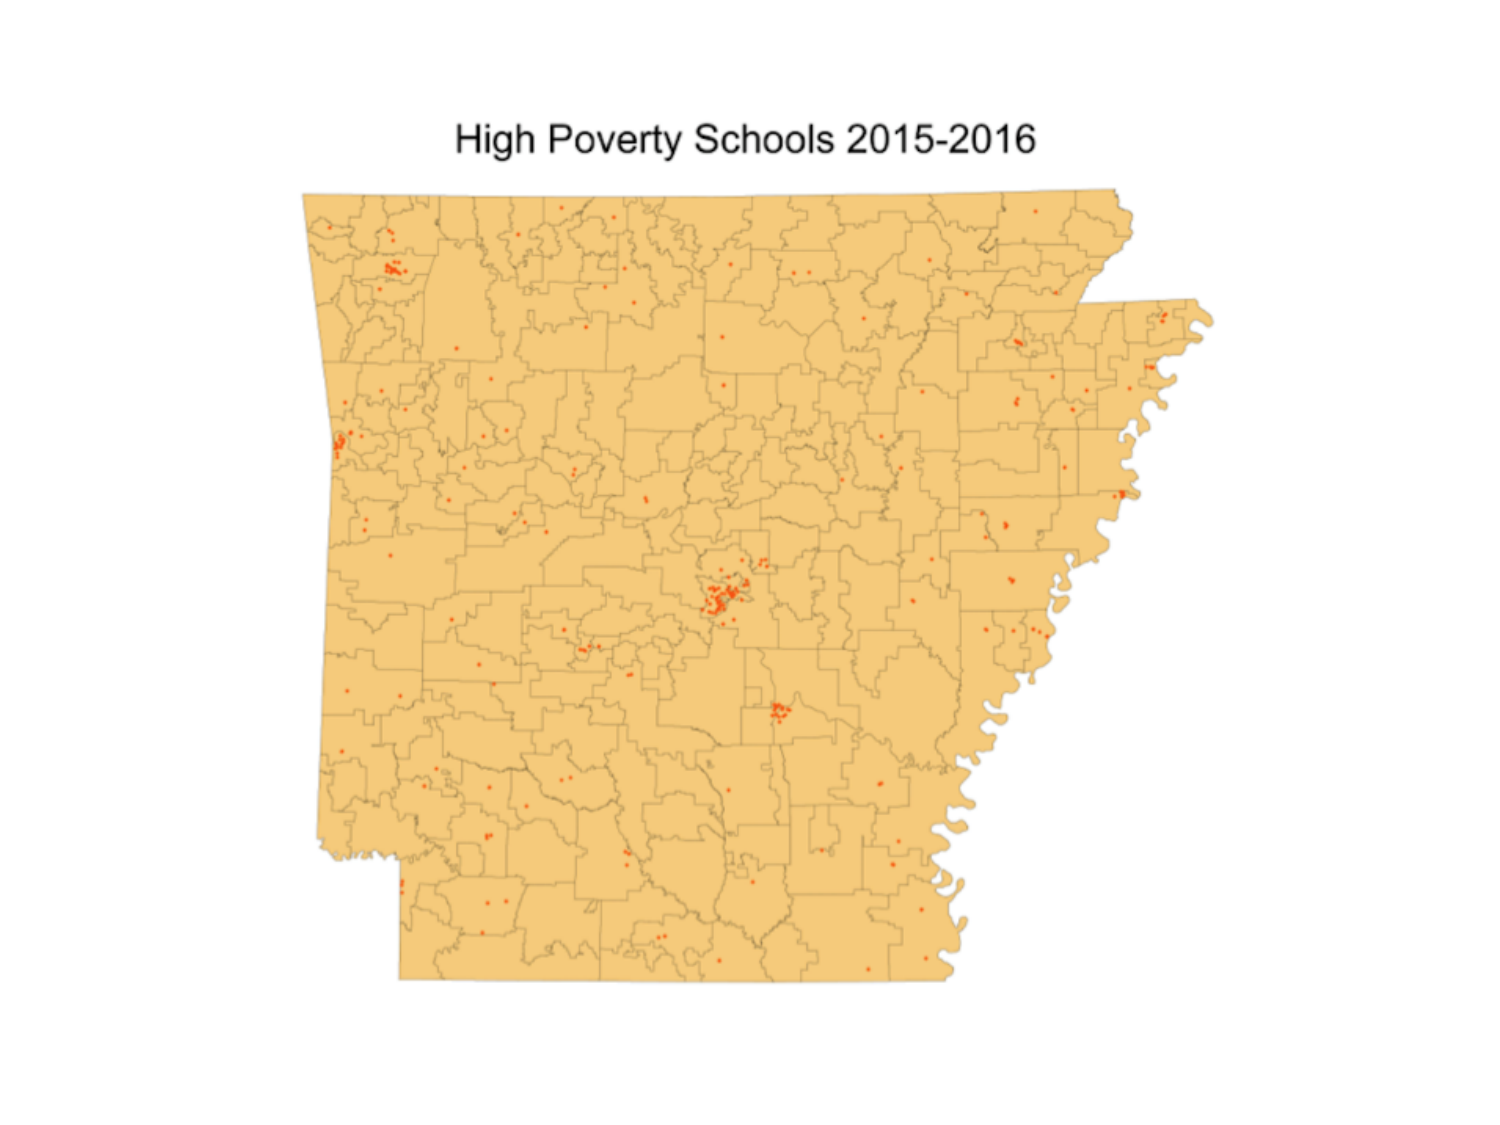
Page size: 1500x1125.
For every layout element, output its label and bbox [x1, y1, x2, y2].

picture [276, 80, 1224, 1044]
